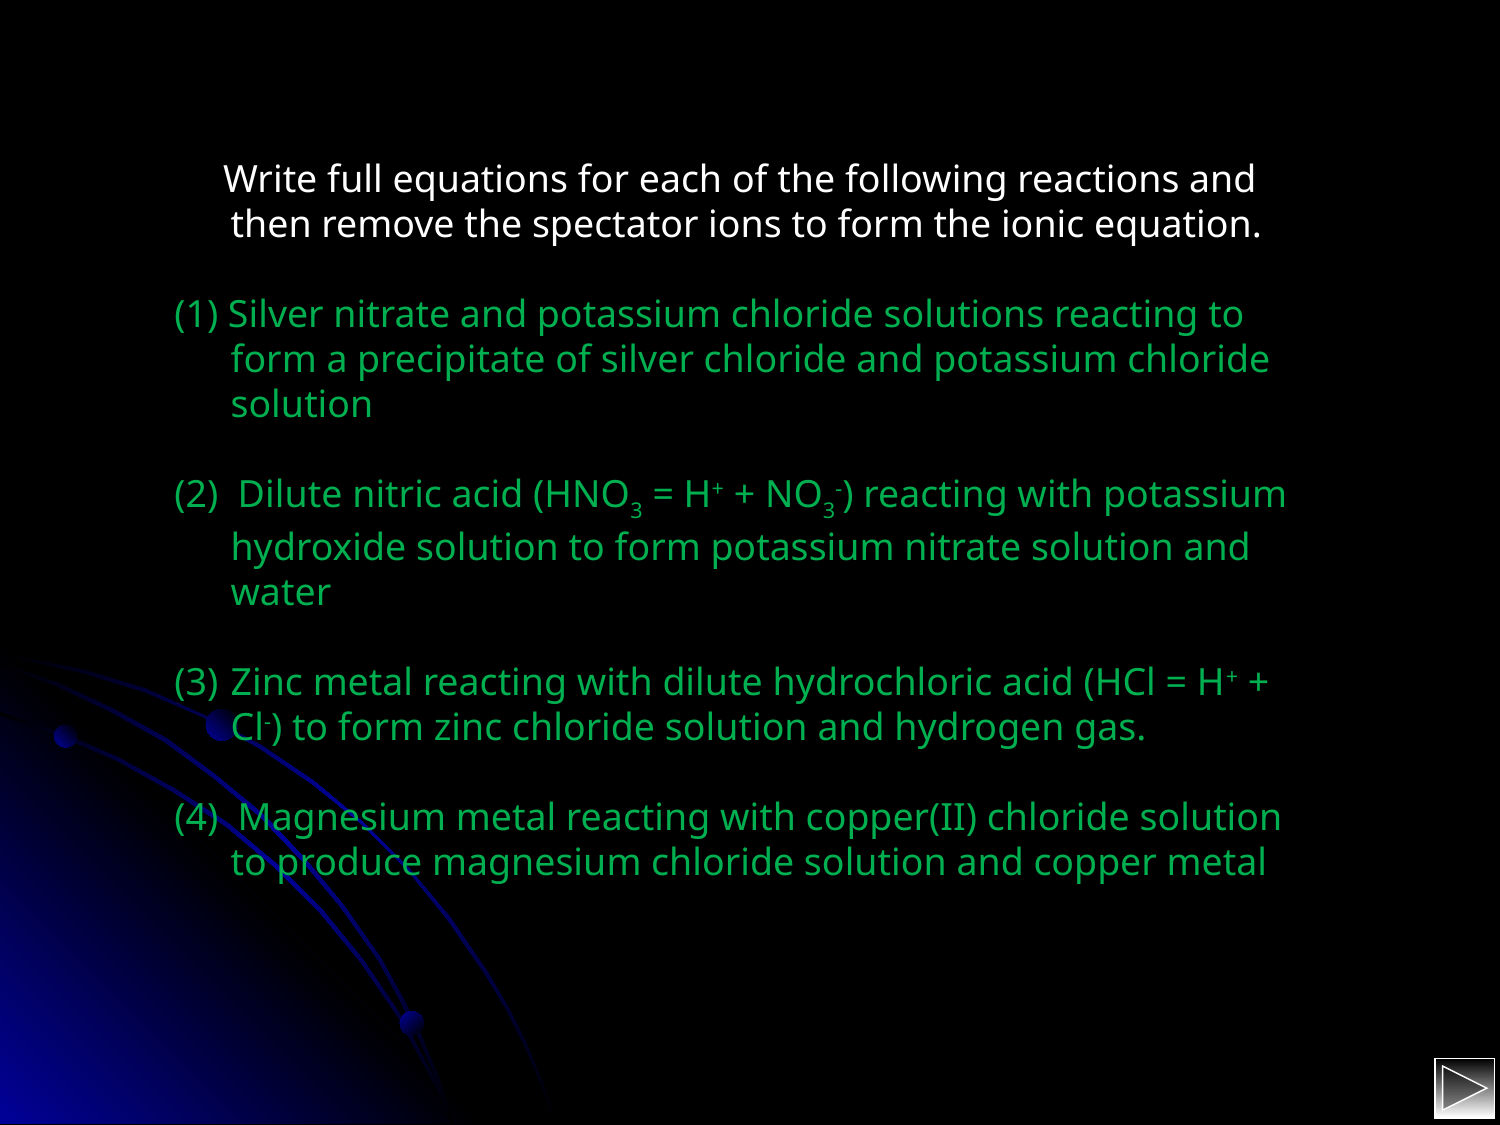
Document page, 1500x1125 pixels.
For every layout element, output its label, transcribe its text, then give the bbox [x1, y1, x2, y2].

text_box [1435, 1058, 1495, 1118]
text_box Write full equations for each of the following reactions and then remove the spectator ions to form the ionic equation. (1) Silver nitrate and potassium chloride solutions reacting to form a precipitate of silver chloride and potassium chloride solution (2) Dilute nitric acid (HNO3 = H+ + NO3-) reacting with potassium hydroxide solution to form potassium nitrate solution and water Zinc metal reacting with dilute hydrochloric acid (HCl = H+ + Cl-) to form zinc chloride solution and hydrogen gas. (4) Magnesium metal reacting with copper(II) chloride solution to produce magnesium chloride solution and copper metal [159, 147, 1306, 929]
